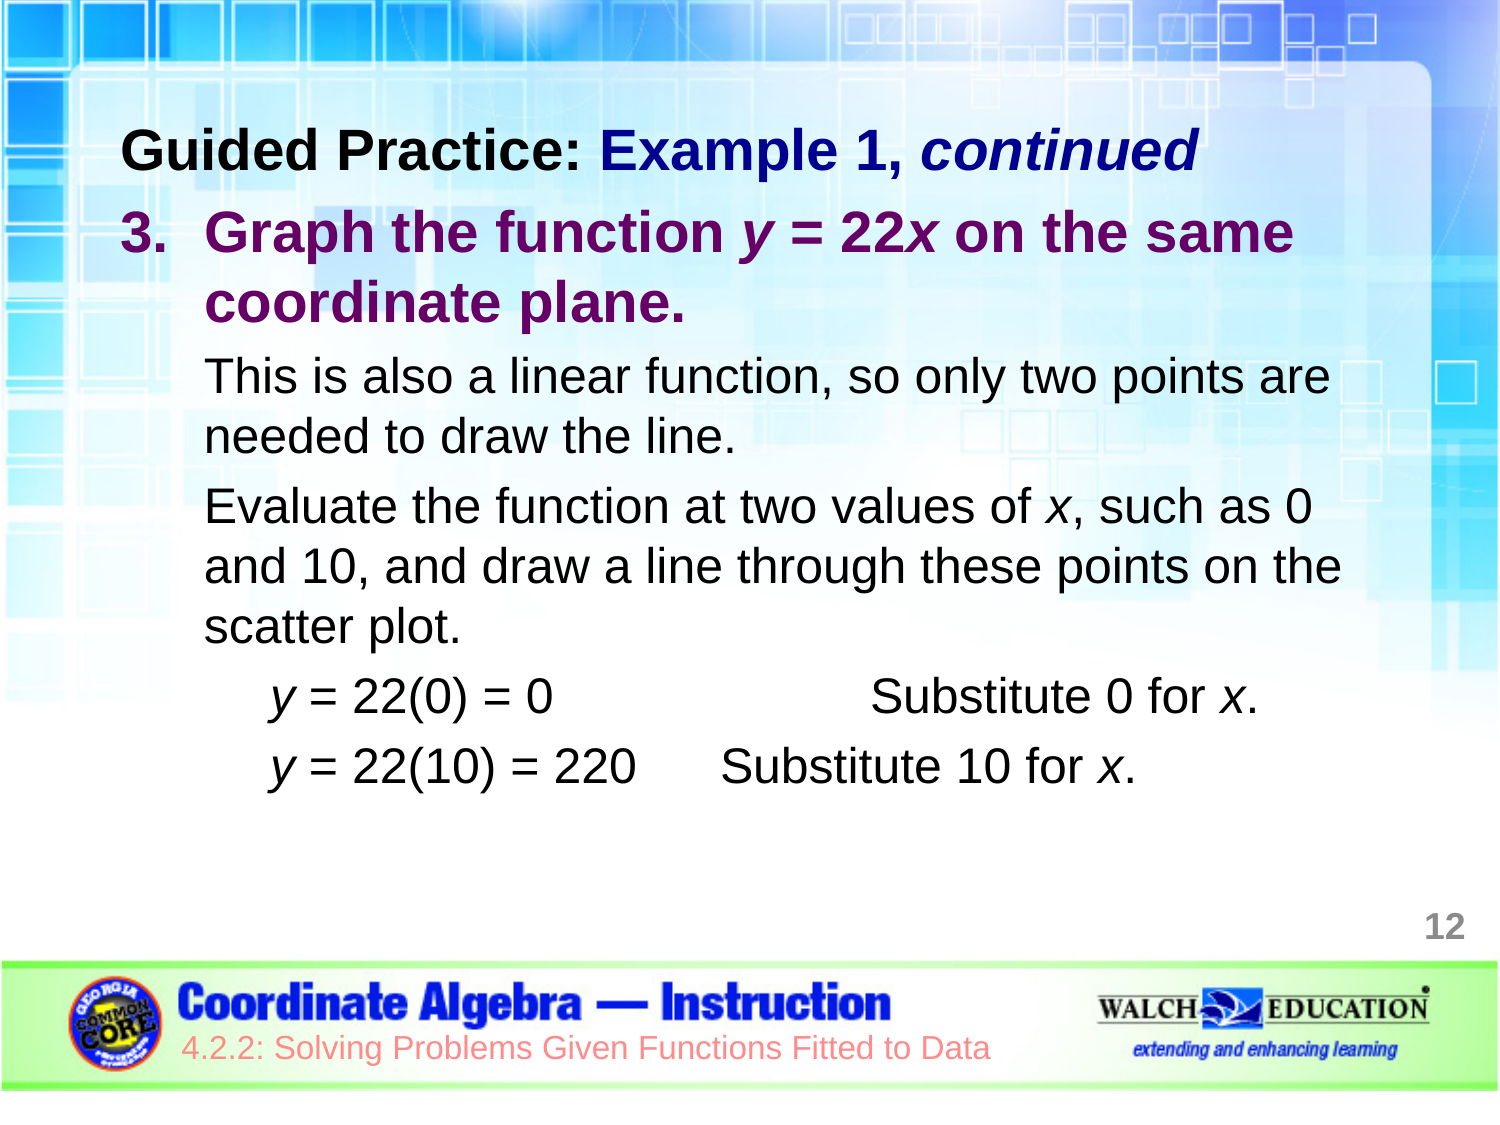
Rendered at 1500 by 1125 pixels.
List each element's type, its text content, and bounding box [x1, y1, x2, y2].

slide_number 12 [1361, 901, 1481, 949]
footer 4.2.2: Solving Problems Given Functions Fitted to Data [166, 1024, 1080, 1069]
subtitle Guided Practice: Example 1, continued Graph the function y = 22x on the same coordinate plane. This is also a linear function, so only two points are needed to draw the line. Evaluate the function at two values of x, such as 0 and 10, and draw a line through these points on the scatter plot. y = 22(0) = 0 Substitute 0 for x. y = 22(10) = 220 Substitute 10 for x. [105, 105, 1412, 925]
picture [1, 0, 1500, 1091]
